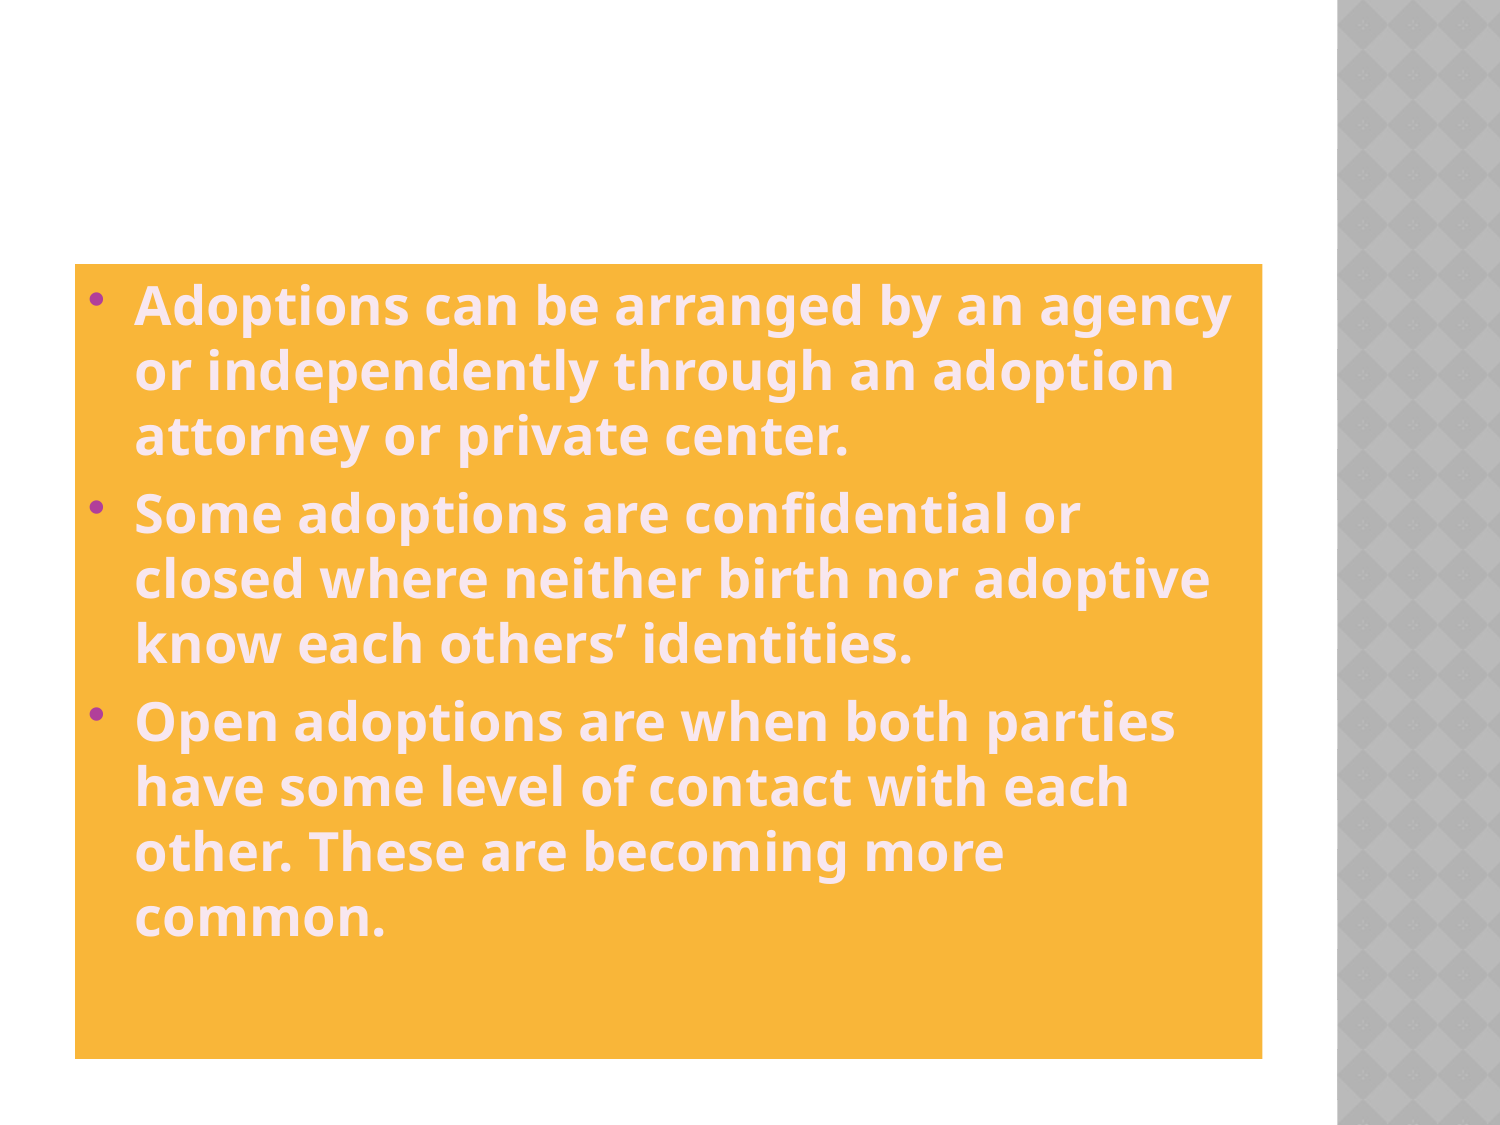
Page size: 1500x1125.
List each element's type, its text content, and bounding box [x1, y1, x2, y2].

list Adoptions can be arranged by an agency or independently through an adoption attorney or private center. Some adoptions are confidential or closed where neither birth nor adoptive know each others’ identities. Open adoptions are when both parties have some level of contact with each other. These are becoming more common. [75, 264, 1263, 1059]
